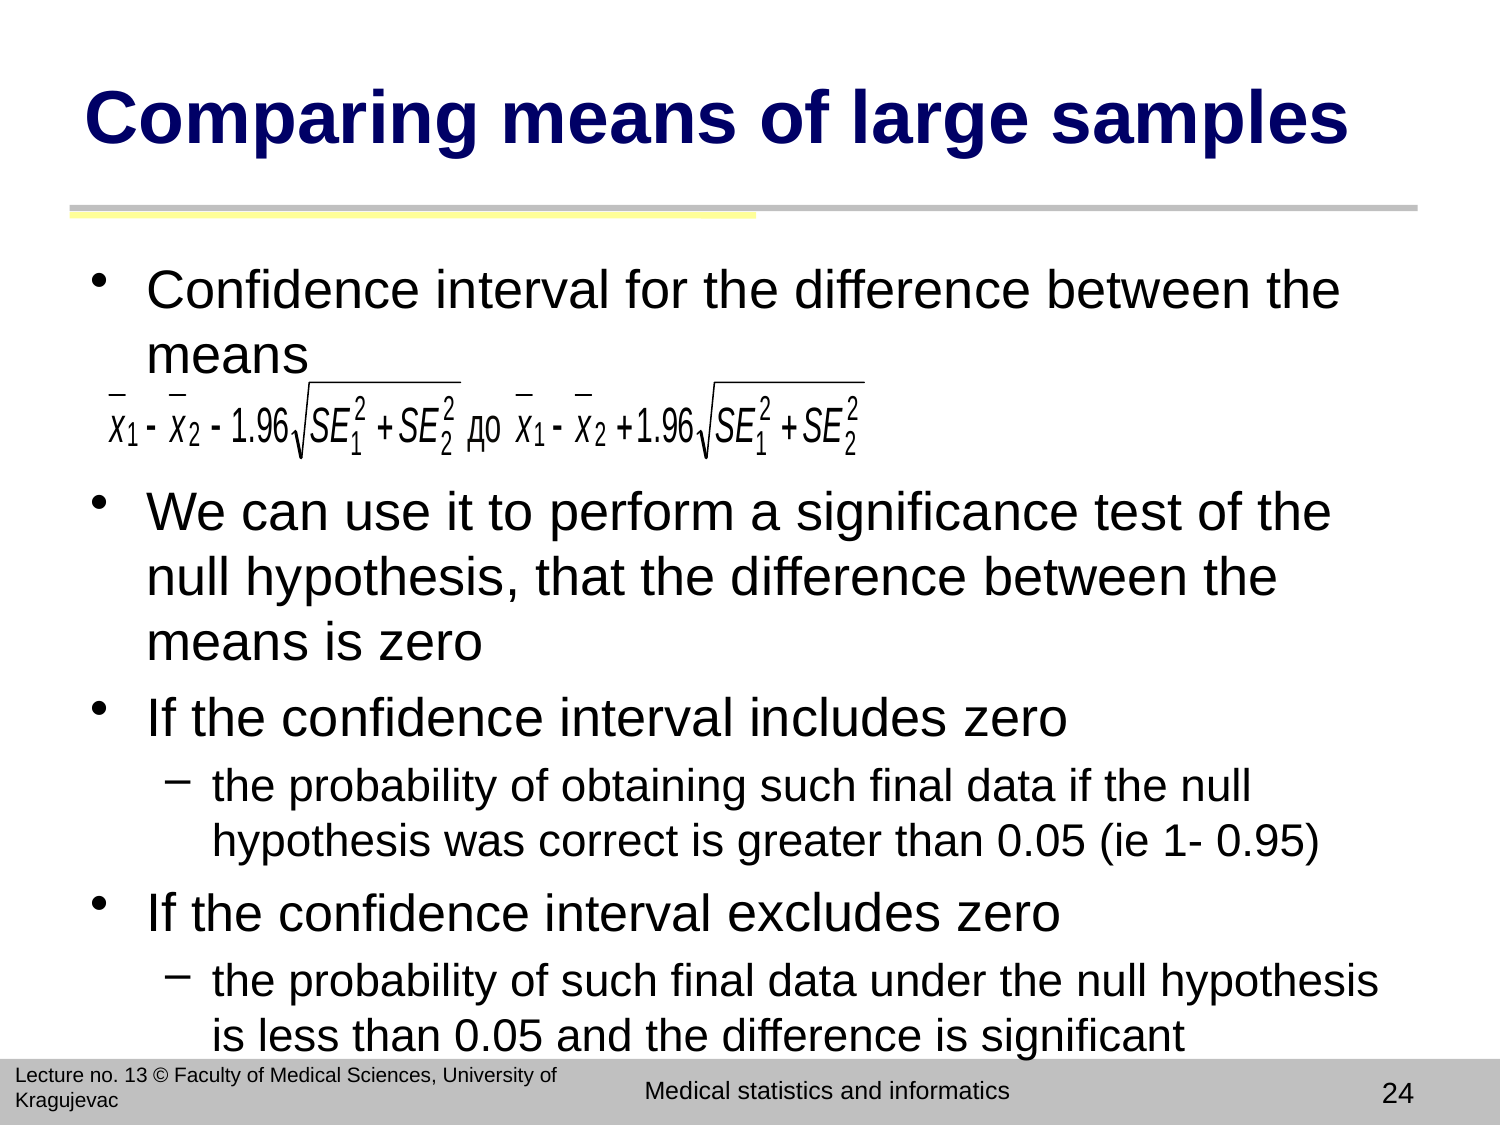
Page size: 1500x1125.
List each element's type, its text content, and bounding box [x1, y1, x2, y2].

title Comparing means of large samples [69, 19, 1426, 208]
footer Medical statistics and informatics [512, 1066, 1144, 1125]
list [17, 338, 1383, 473]
slide_number 24 [1164, 1066, 1430, 1125]
list Confidence interval for the difference between the means We can use it to perform a significance test of the null hypothesis, that the difference between the means is zero If the confidence interval includes zero the probability of obtaining such final data if the null hypothesis was correct is greater than 0.05 (ie 1- 0.95) If the confidence interval excludes zero the probability of such final data under the null hypothesis is less than 0.05 and the difference is significant [74, 246, 1426, 1023]
slide_number Lecture no. 13 © Faculty of Medical Sciences, University of Kragujevac [0, 1053, 629, 1108]
